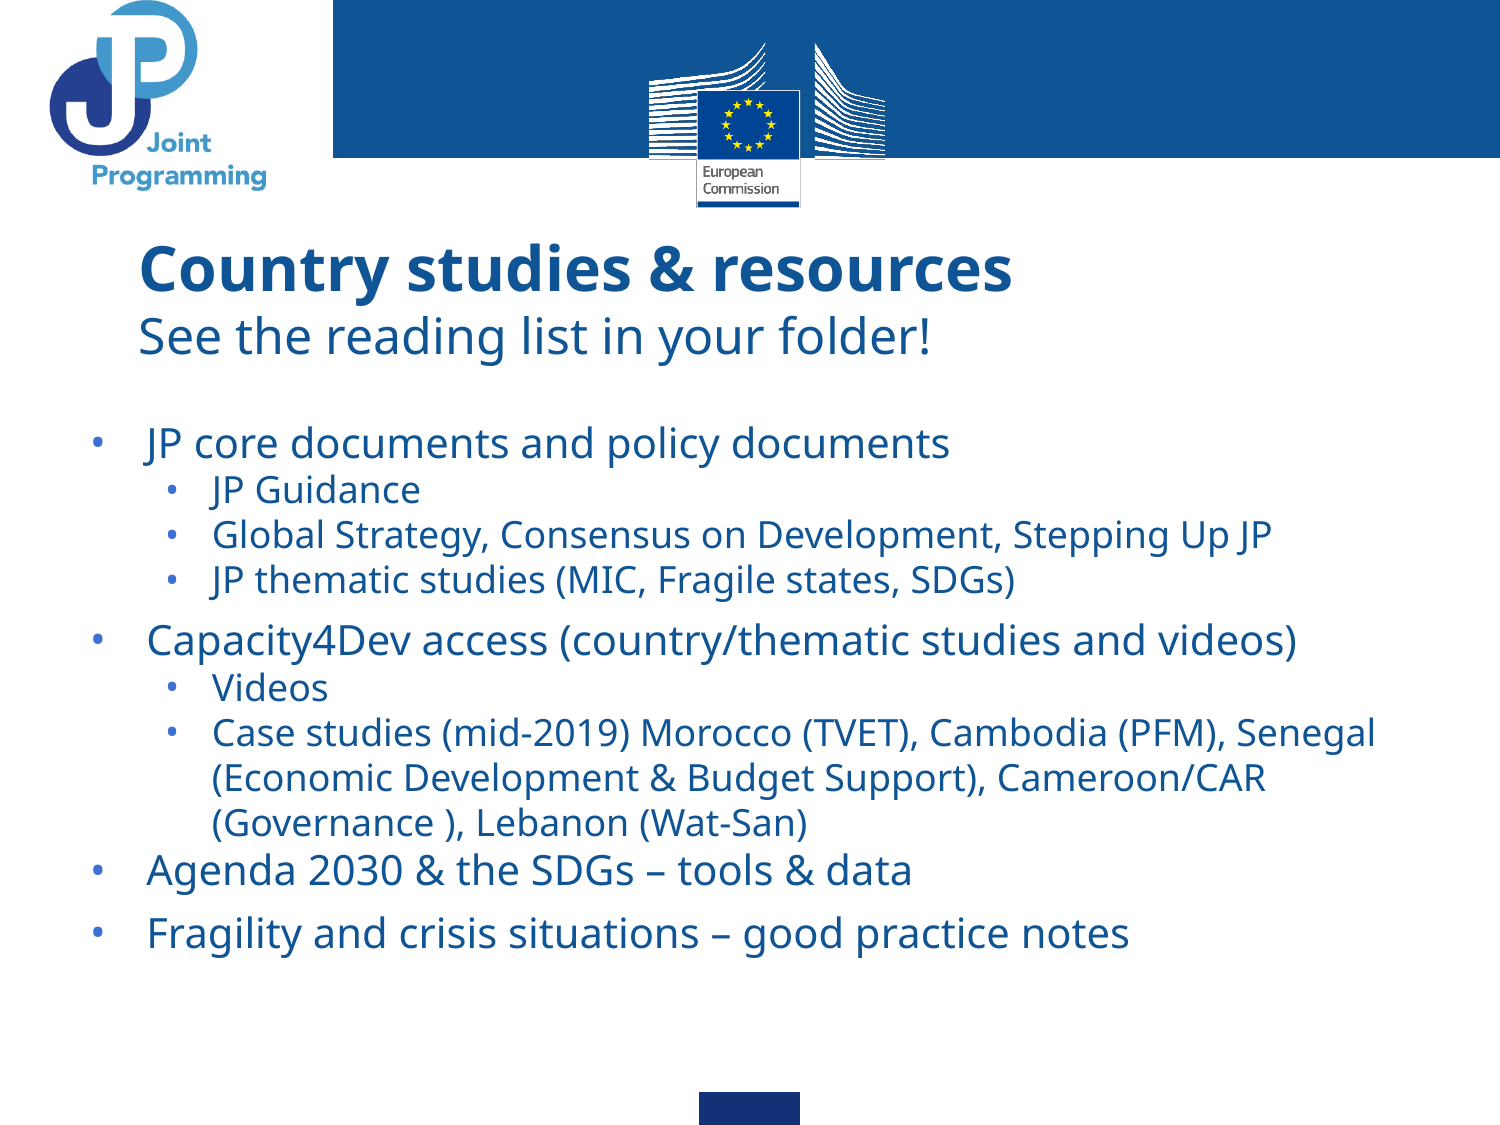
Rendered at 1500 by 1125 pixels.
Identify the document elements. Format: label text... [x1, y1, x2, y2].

title Country studies & resources See the reading list in your folder! [64, 219, 1415, 374]
picture [0, 0, 333, 195]
list JP core documents and policy documents JP Guidance Global Strategy, Consensus on Development, Stepping Up JP JP thematic studies (MIC, Fragile states, SDGs) Capacity4Dev access (country/thematic studies and videos) Videos Case studies (mid-2019) Morocco (TVET), Cambodia (PFM), Senegal (Economic Development & Budget Support), Cameroon/CAR (Governance ), Lebanon (Wat-San) Agenda 2030 & the SDGs – tools & data Fragility and crisis situations – good practice notes [75, 408, 1425, 1059]
picture [649, 42, 885, 208]
